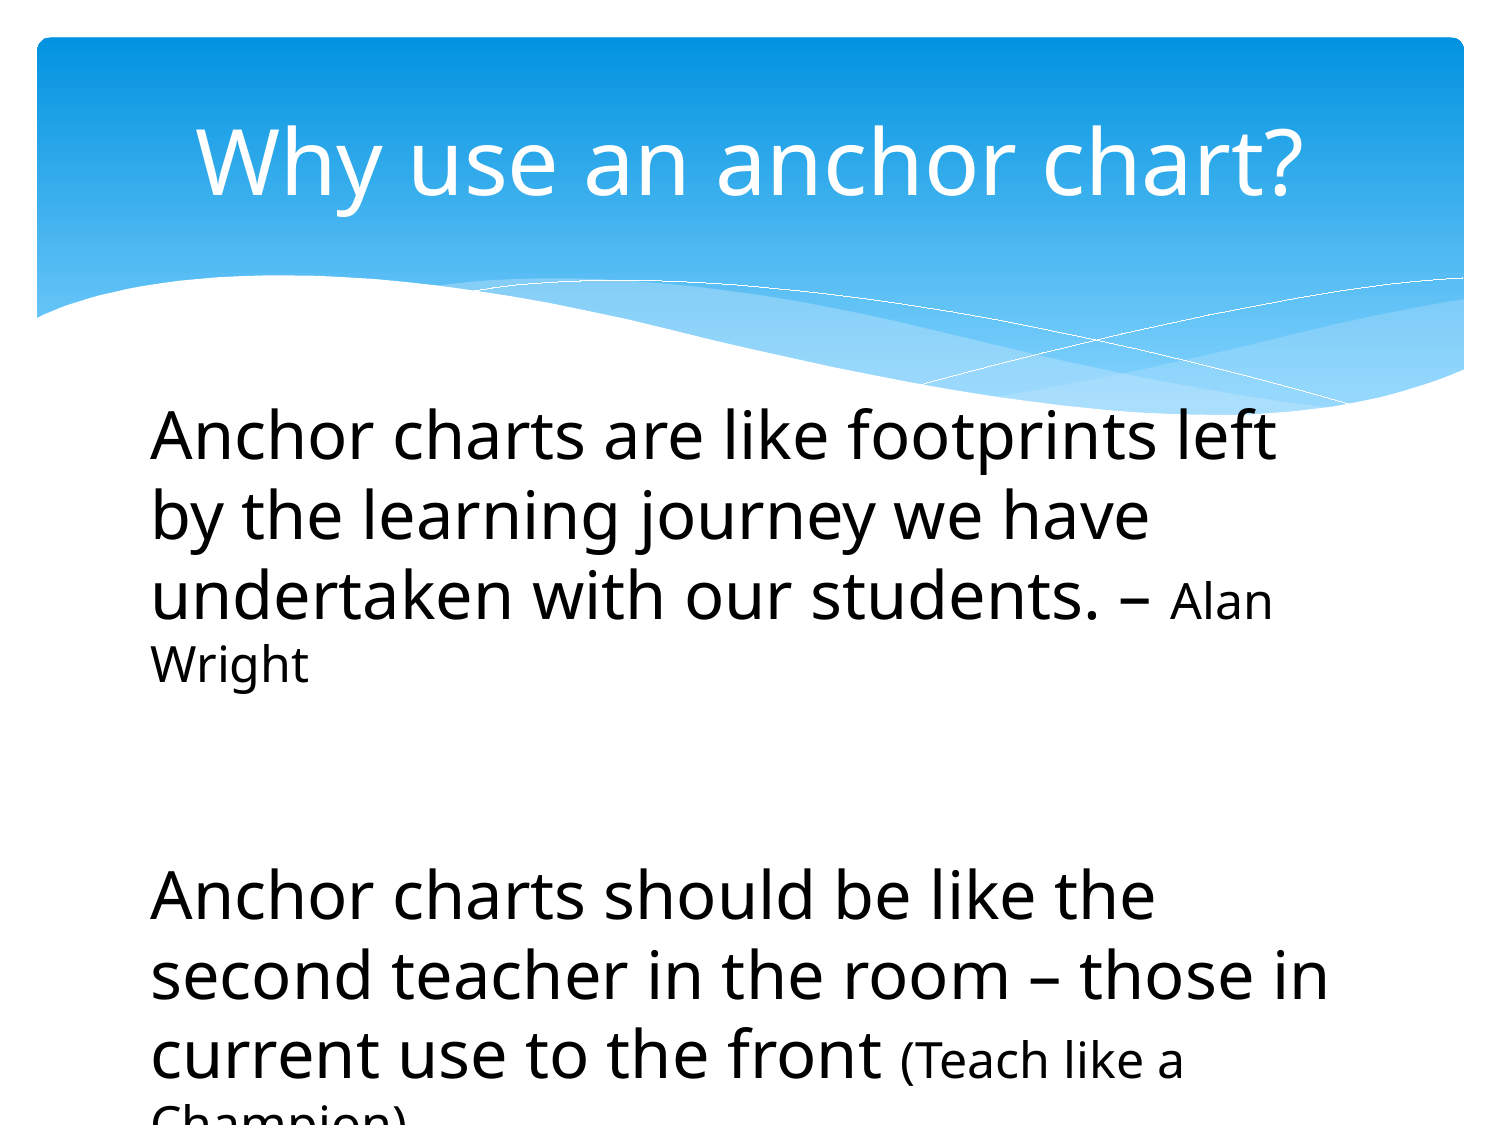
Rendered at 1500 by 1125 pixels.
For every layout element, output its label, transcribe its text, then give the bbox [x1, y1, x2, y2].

title Why use an anchor chart? [75, 55, 1425, 261]
text_box Anchor charts are like footprints left by the learning journey we have undertaken with our students. – Alan Wright Anchor charts should be like the second teacher in the room – those in current use to the front (Teach like a Champion) [135, 385, 1353, 1125]
